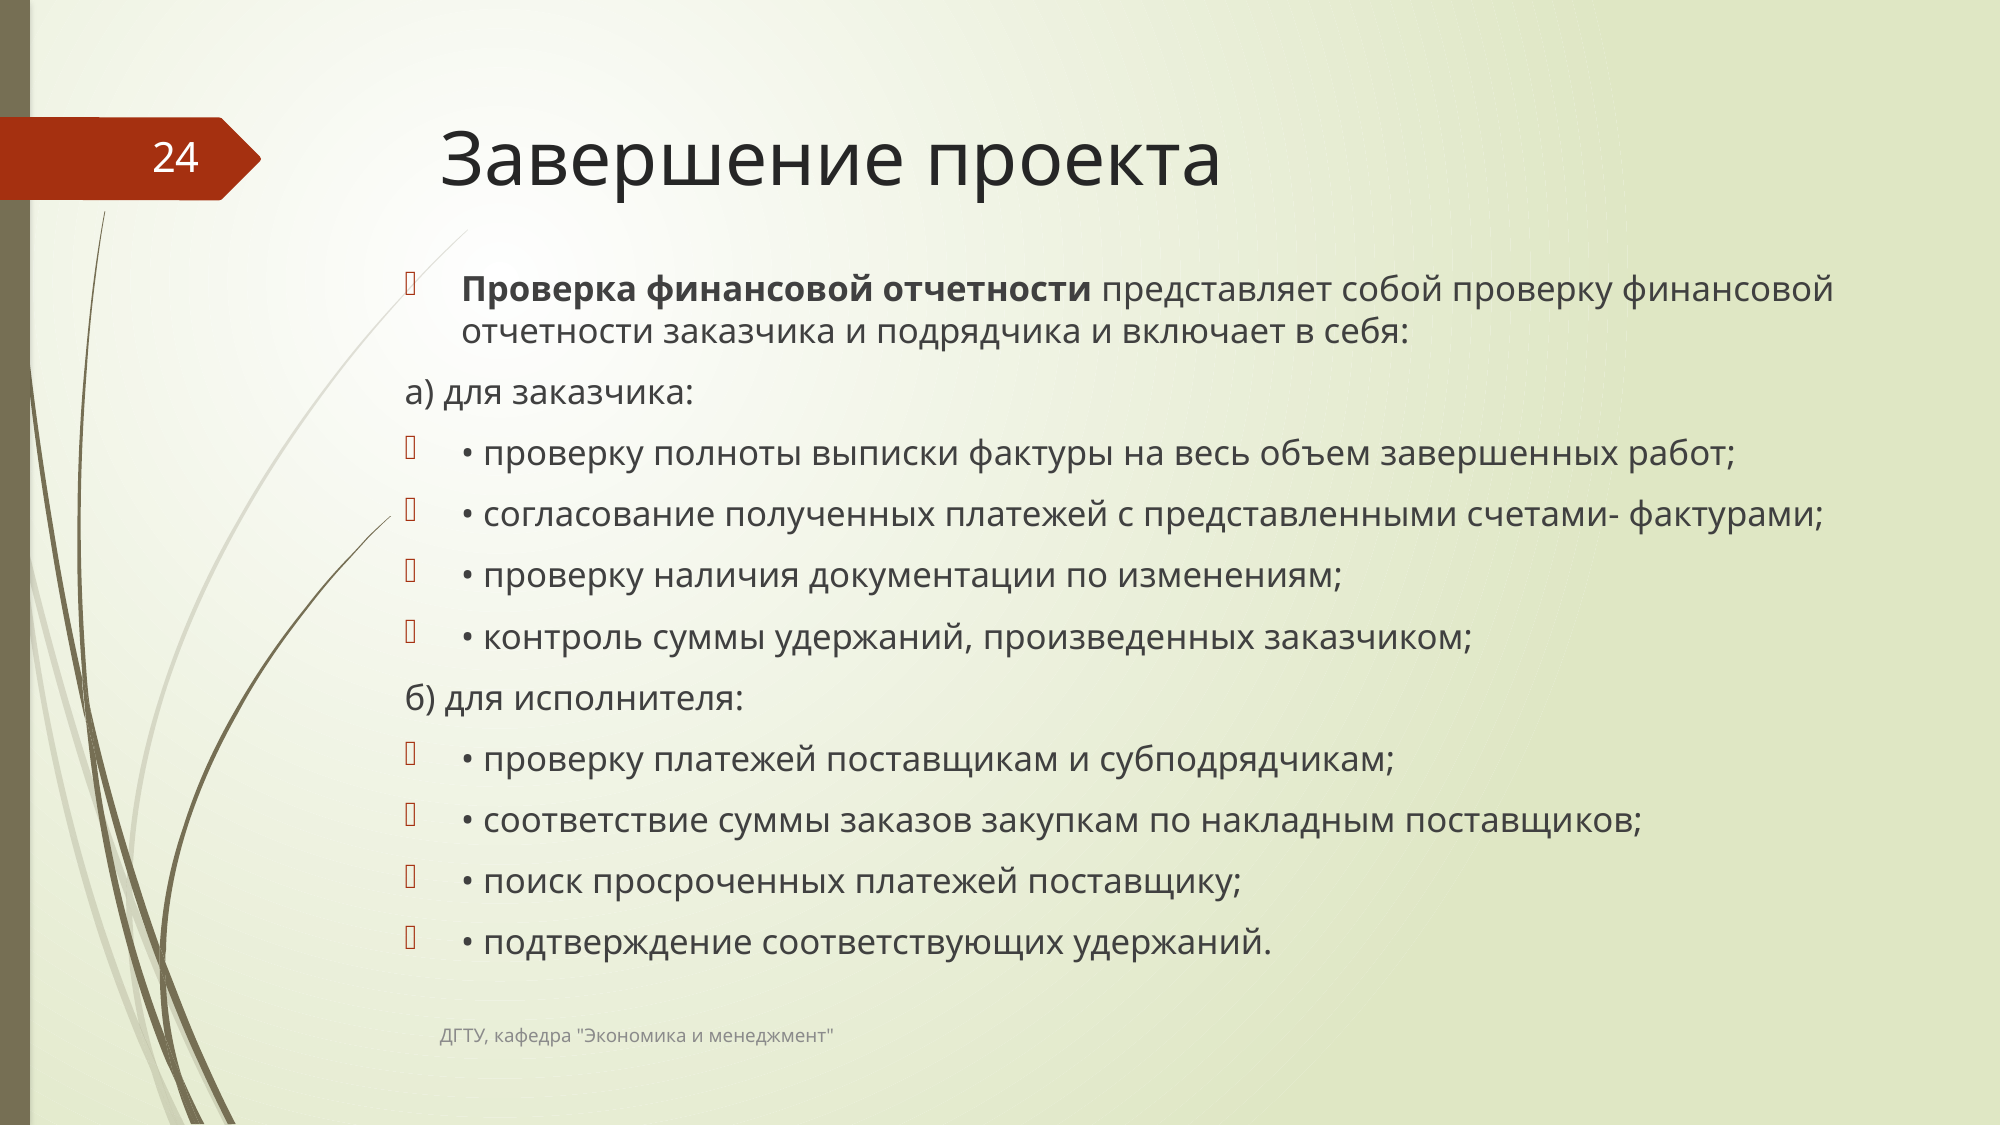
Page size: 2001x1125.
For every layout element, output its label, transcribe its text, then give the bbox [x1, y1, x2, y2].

list Проверка финансовой отчетности представляет собой проверку финансовой отчетности заказчика и подрядчика и включает в себя: а) для заказчика: • проверку полноты выписки фактуры на весь объем завершен­ных работ; • согласование полученных платежей с представленными счетами- фактурами; • проверку наличия документации по изменениям; • контроль суммы удержаний, произведенных заказчиком; б) для исполнителя: • проверку платежей поставщикам и субподрядчикам; • соответствие суммы заказов закупкам по накладным поставщи­ков; • поиск просроченных платежей поставщику; • подтверждение соответствующих удержаний. [389, 259, 1888, 970]
footer ДГТУ, кафедра "Экономика и менеджмент" [424, 1006, 1675, 1067]
title Завершение проекта [425, 102, 1888, 259]
slide_number 24 [87, 129, 216, 190]
